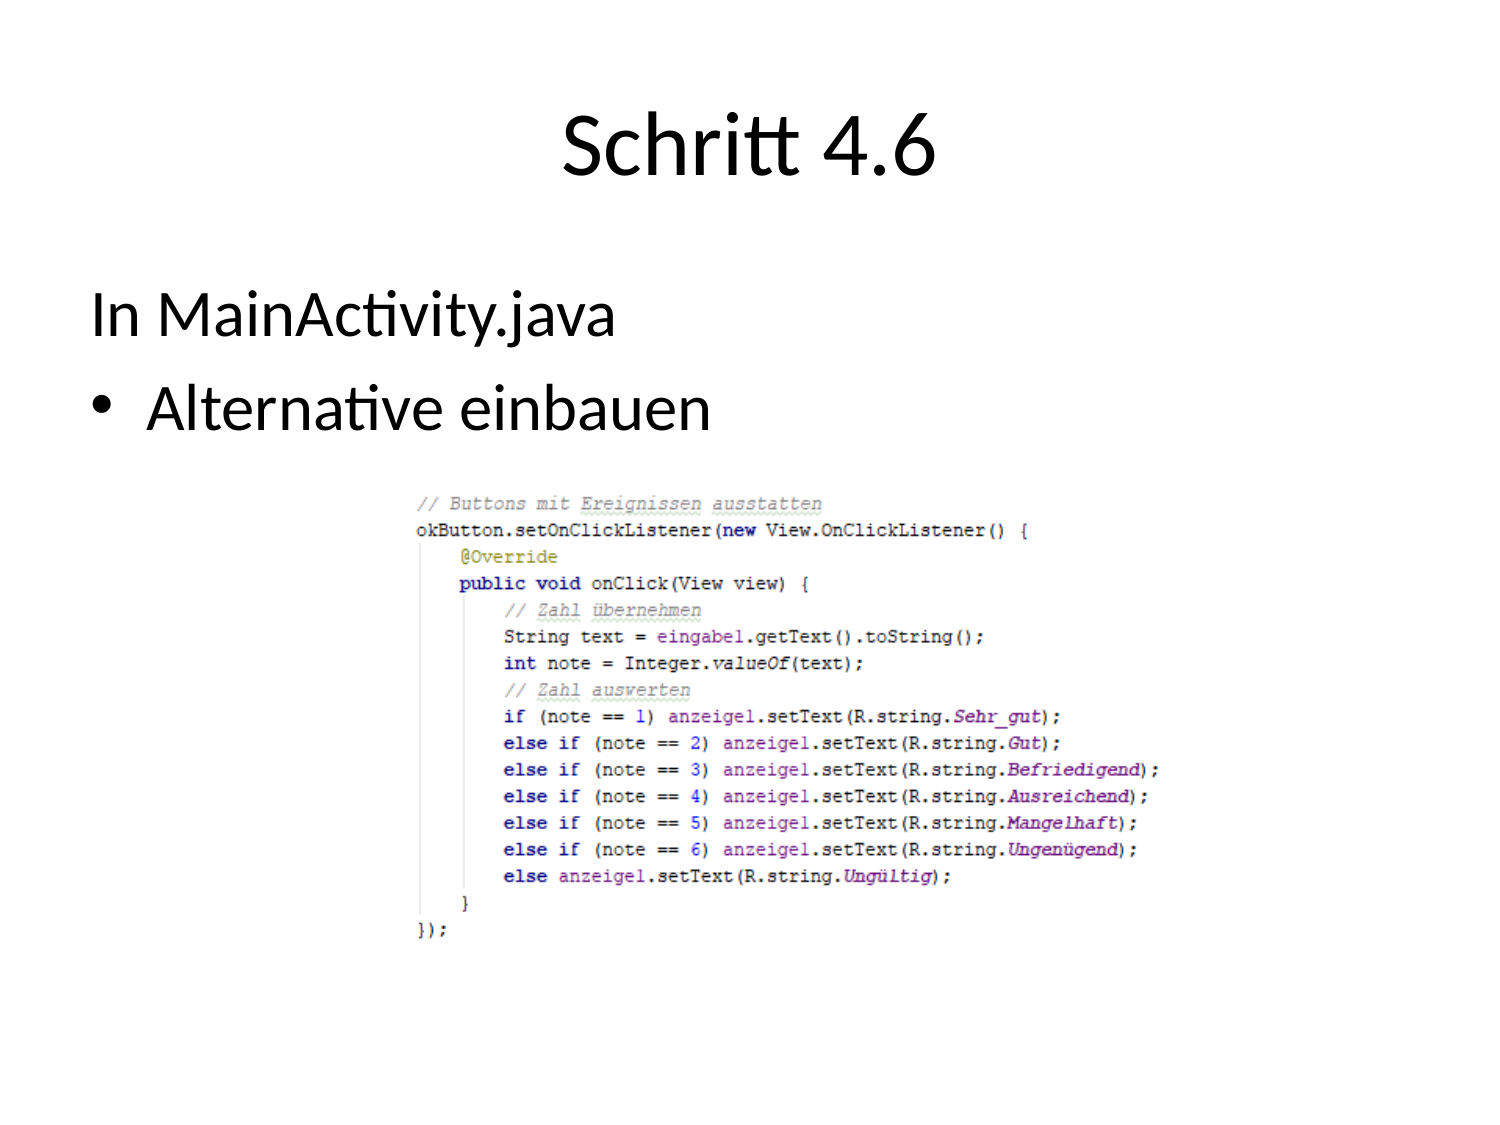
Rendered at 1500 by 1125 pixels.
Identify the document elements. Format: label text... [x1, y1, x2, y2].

list In MainActivity.java Alternative einbauen [75, 262, 1425, 1005]
title Schritt 4.6 [75, 45, 1425, 233]
picture [407, 491, 1169, 949]
